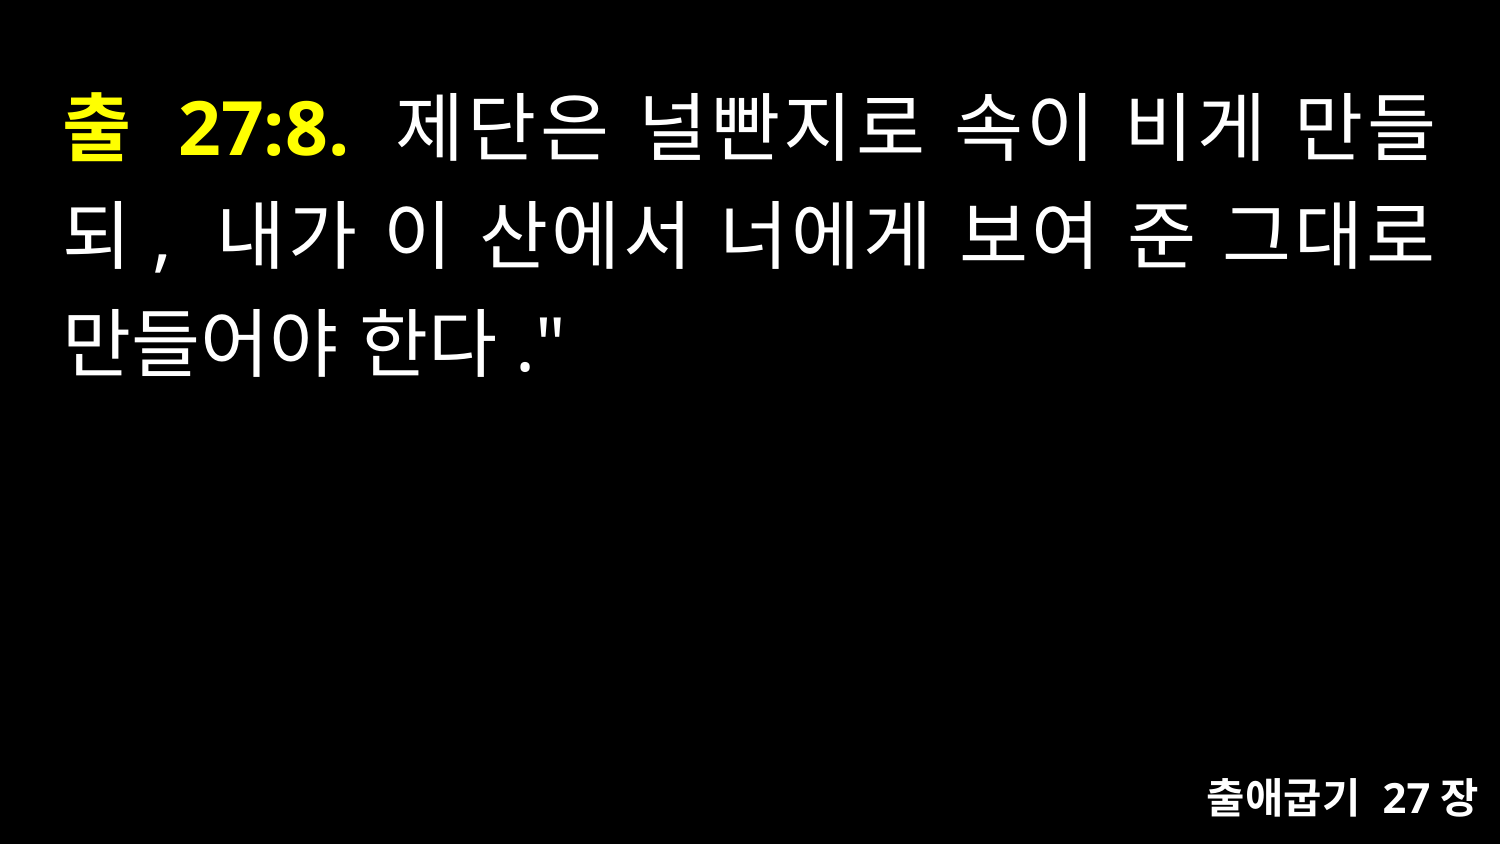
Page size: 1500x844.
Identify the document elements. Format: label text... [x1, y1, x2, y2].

subtitle 출애굽기 27장 [916, 770, 1500, 844]
title 출 27:8. 제단은 널빤지로 속이 비게 만들되, 내가 이 산에서 너에게 보여 준 그대로 만들어야 한다." [0, 0, 1500, 844]
